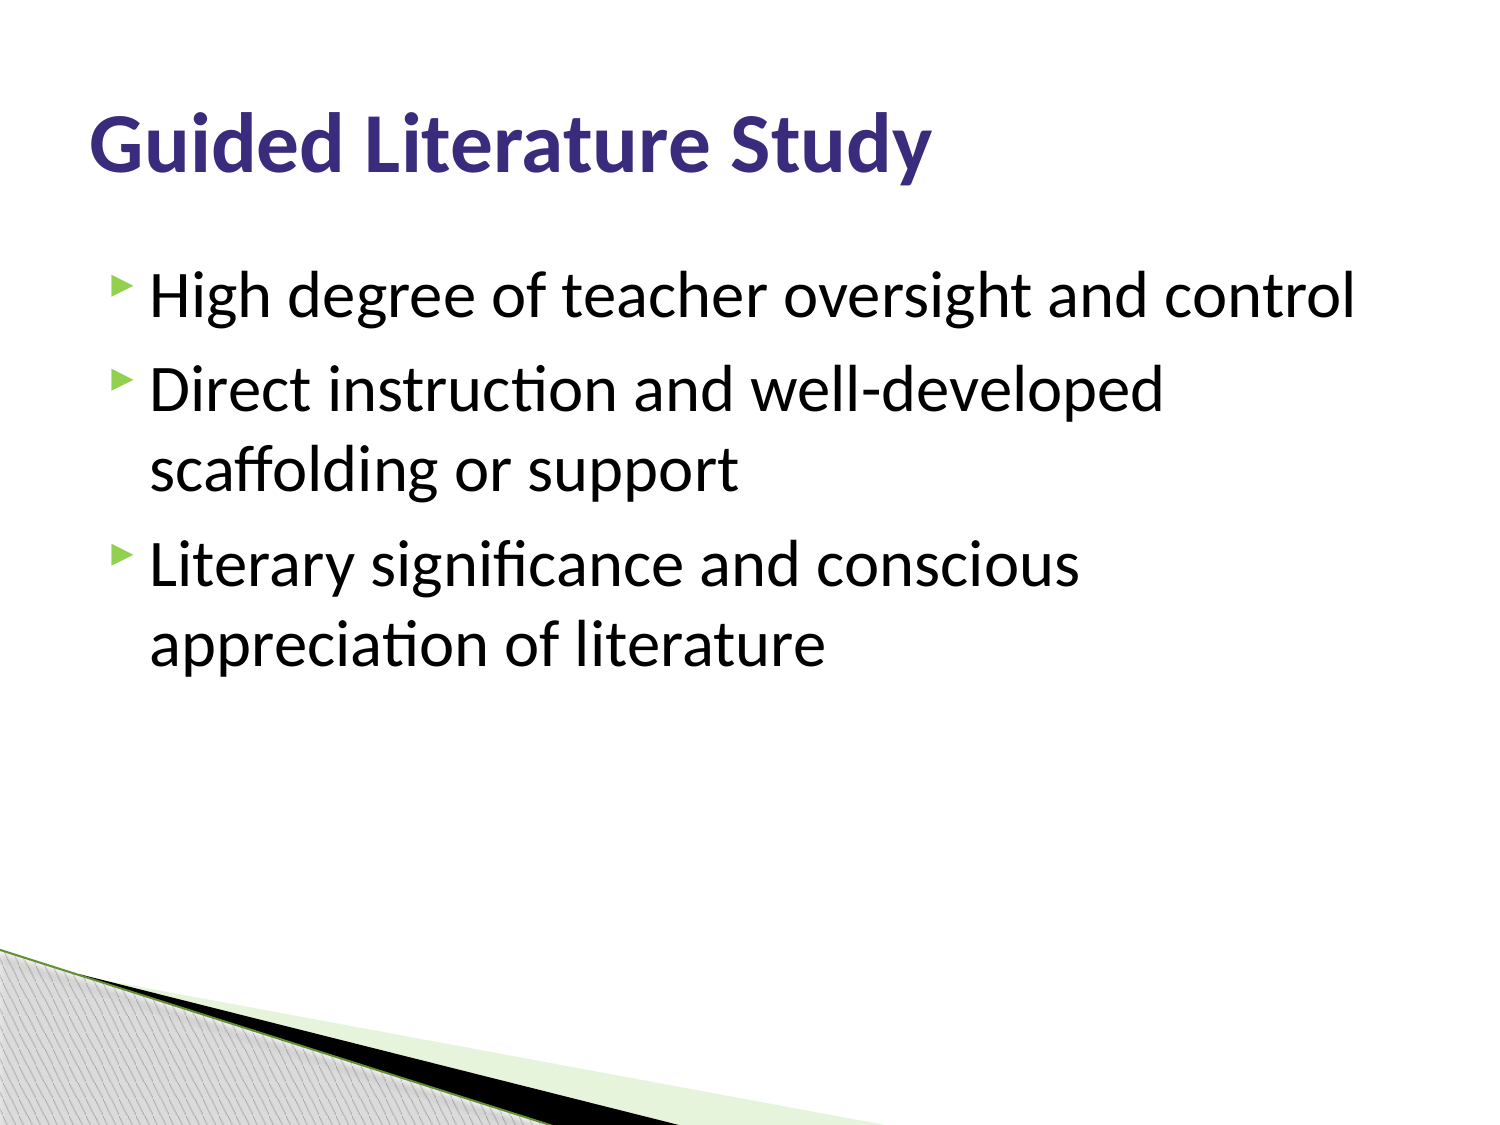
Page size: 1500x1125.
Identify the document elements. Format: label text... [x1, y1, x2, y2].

list High degree of teacher oversight and control Direct instruction and well-developed scaffolding or support Literary significance and conscious appreciation of literature [75, 243, 1388, 1038]
title Guided Literature Study [75, 45, 1425, 233]
